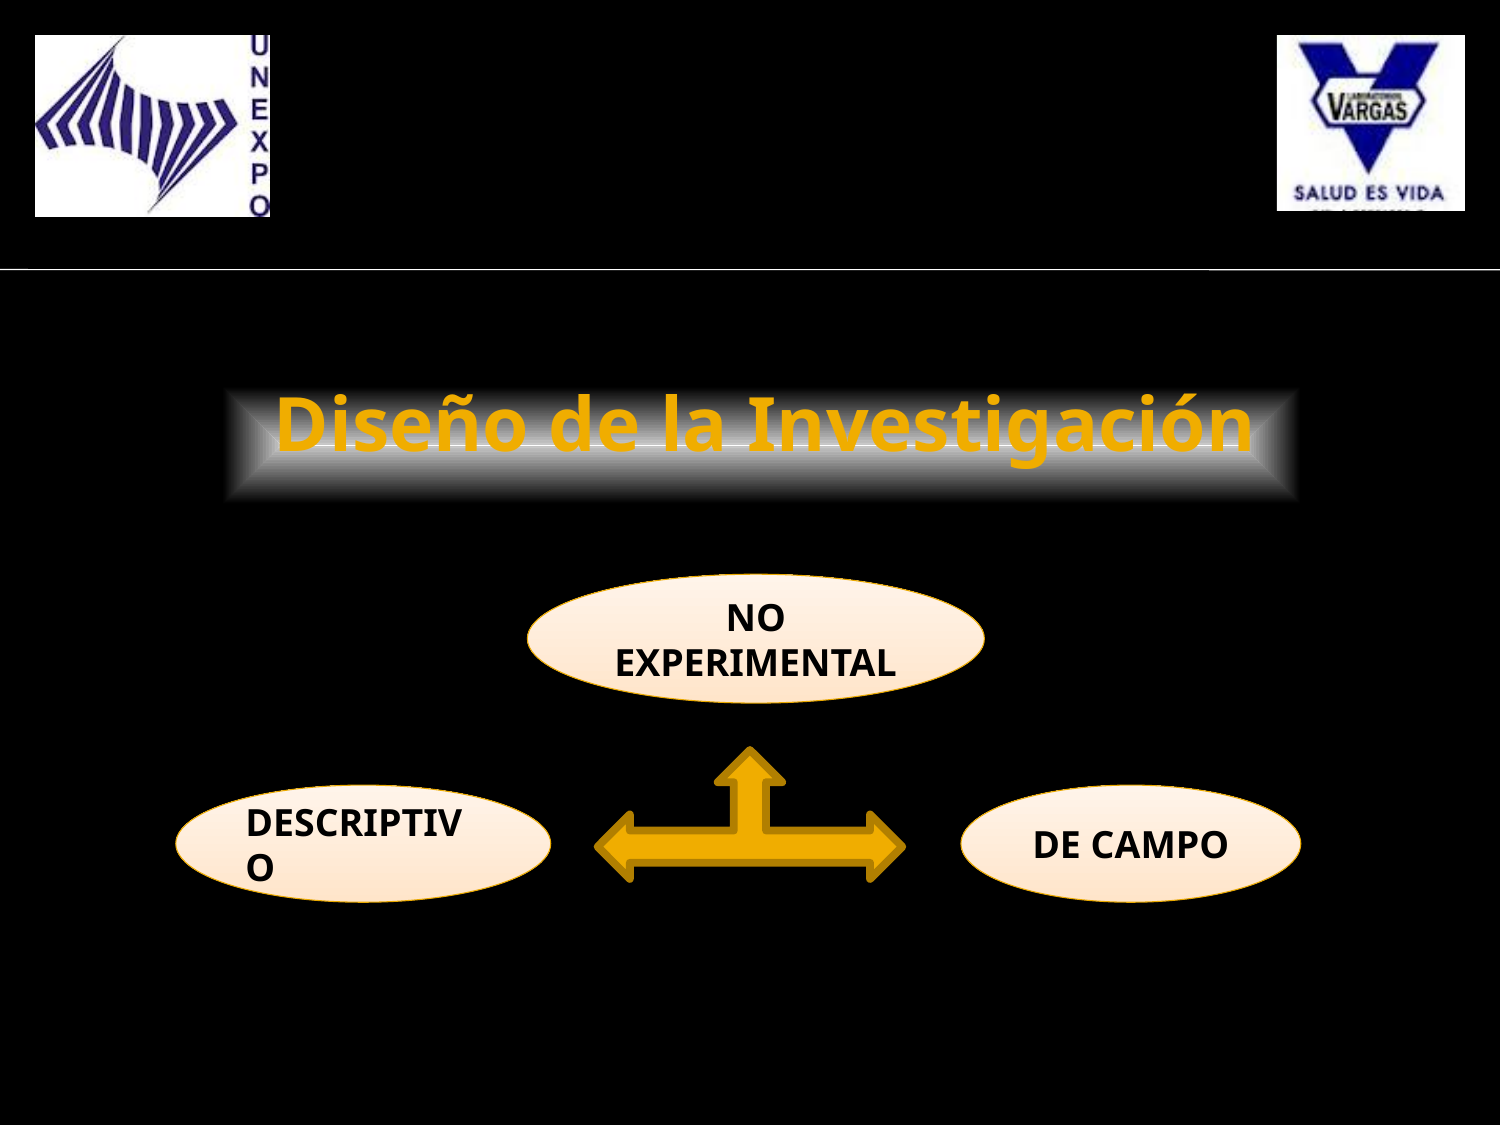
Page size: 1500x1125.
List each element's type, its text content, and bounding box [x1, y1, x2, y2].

text_box NO EXPERIMENTAL [526, 573, 985, 704]
text_box [593, 746, 907, 883]
picture [1276, 35, 1465, 211]
text_box DE CAMPO [960, 784, 1302, 903]
text_box Diseño de la Investigación [222, 386, 1301, 504]
picture [35, 35, 270, 217]
text_box DESCRIPTIVO [175, 784, 552, 903]
